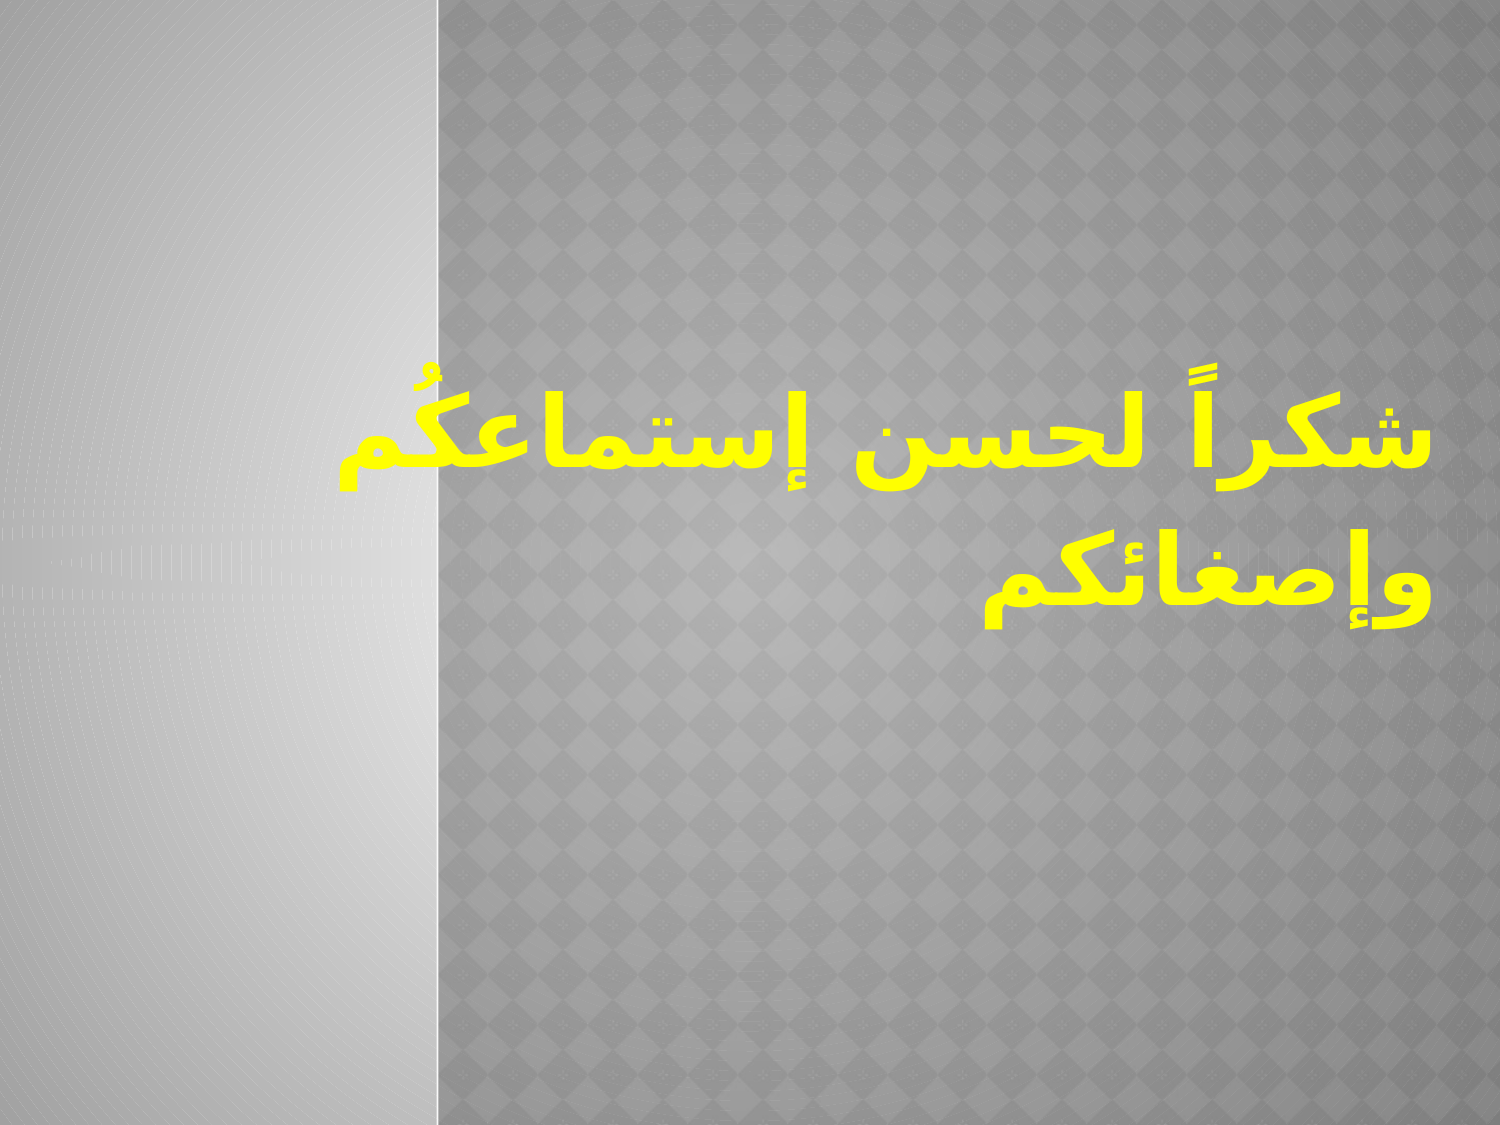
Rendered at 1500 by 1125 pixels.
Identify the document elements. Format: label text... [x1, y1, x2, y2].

subtitle شكراً لحسن إستماعكُم وإصغائكم [53, 66, 1447, 1071]
